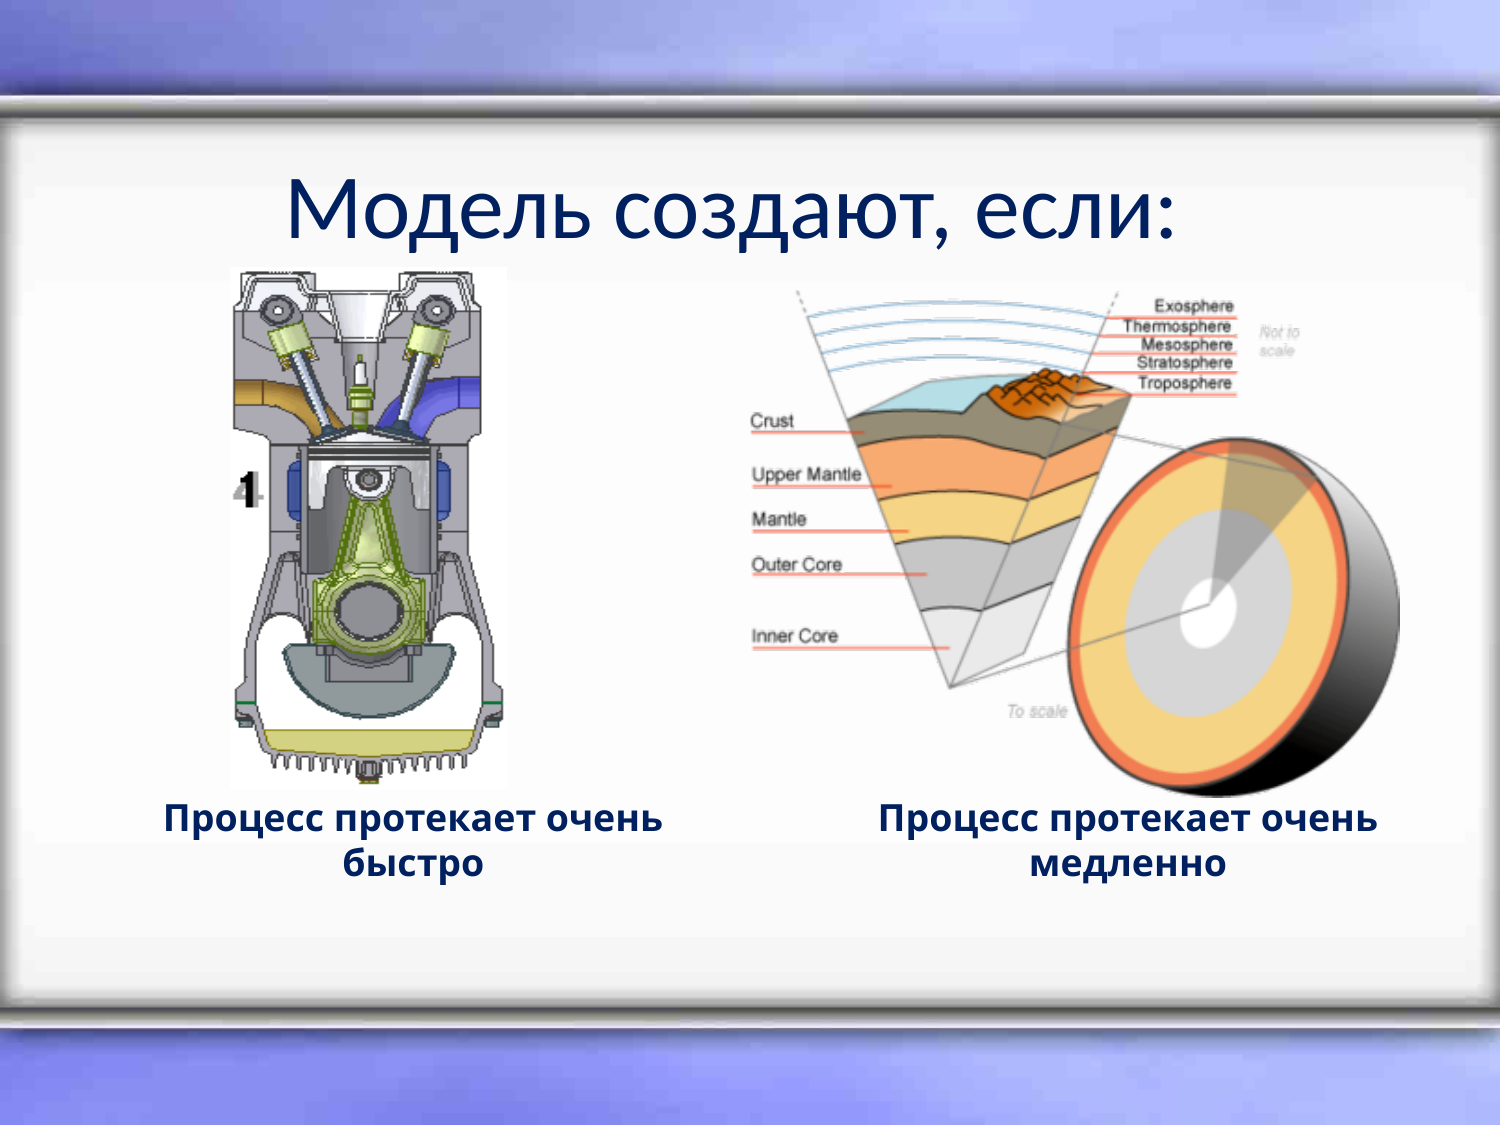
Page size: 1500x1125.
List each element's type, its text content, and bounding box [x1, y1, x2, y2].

text_box Процесс протекает очень быстро [147, 786, 680, 892]
picture [0, 0, 1500, 1125]
text_box Процесс протекает очень медленно [809, 786, 1447, 892]
title Модель создают, если: [17, 125, 1448, 279]
